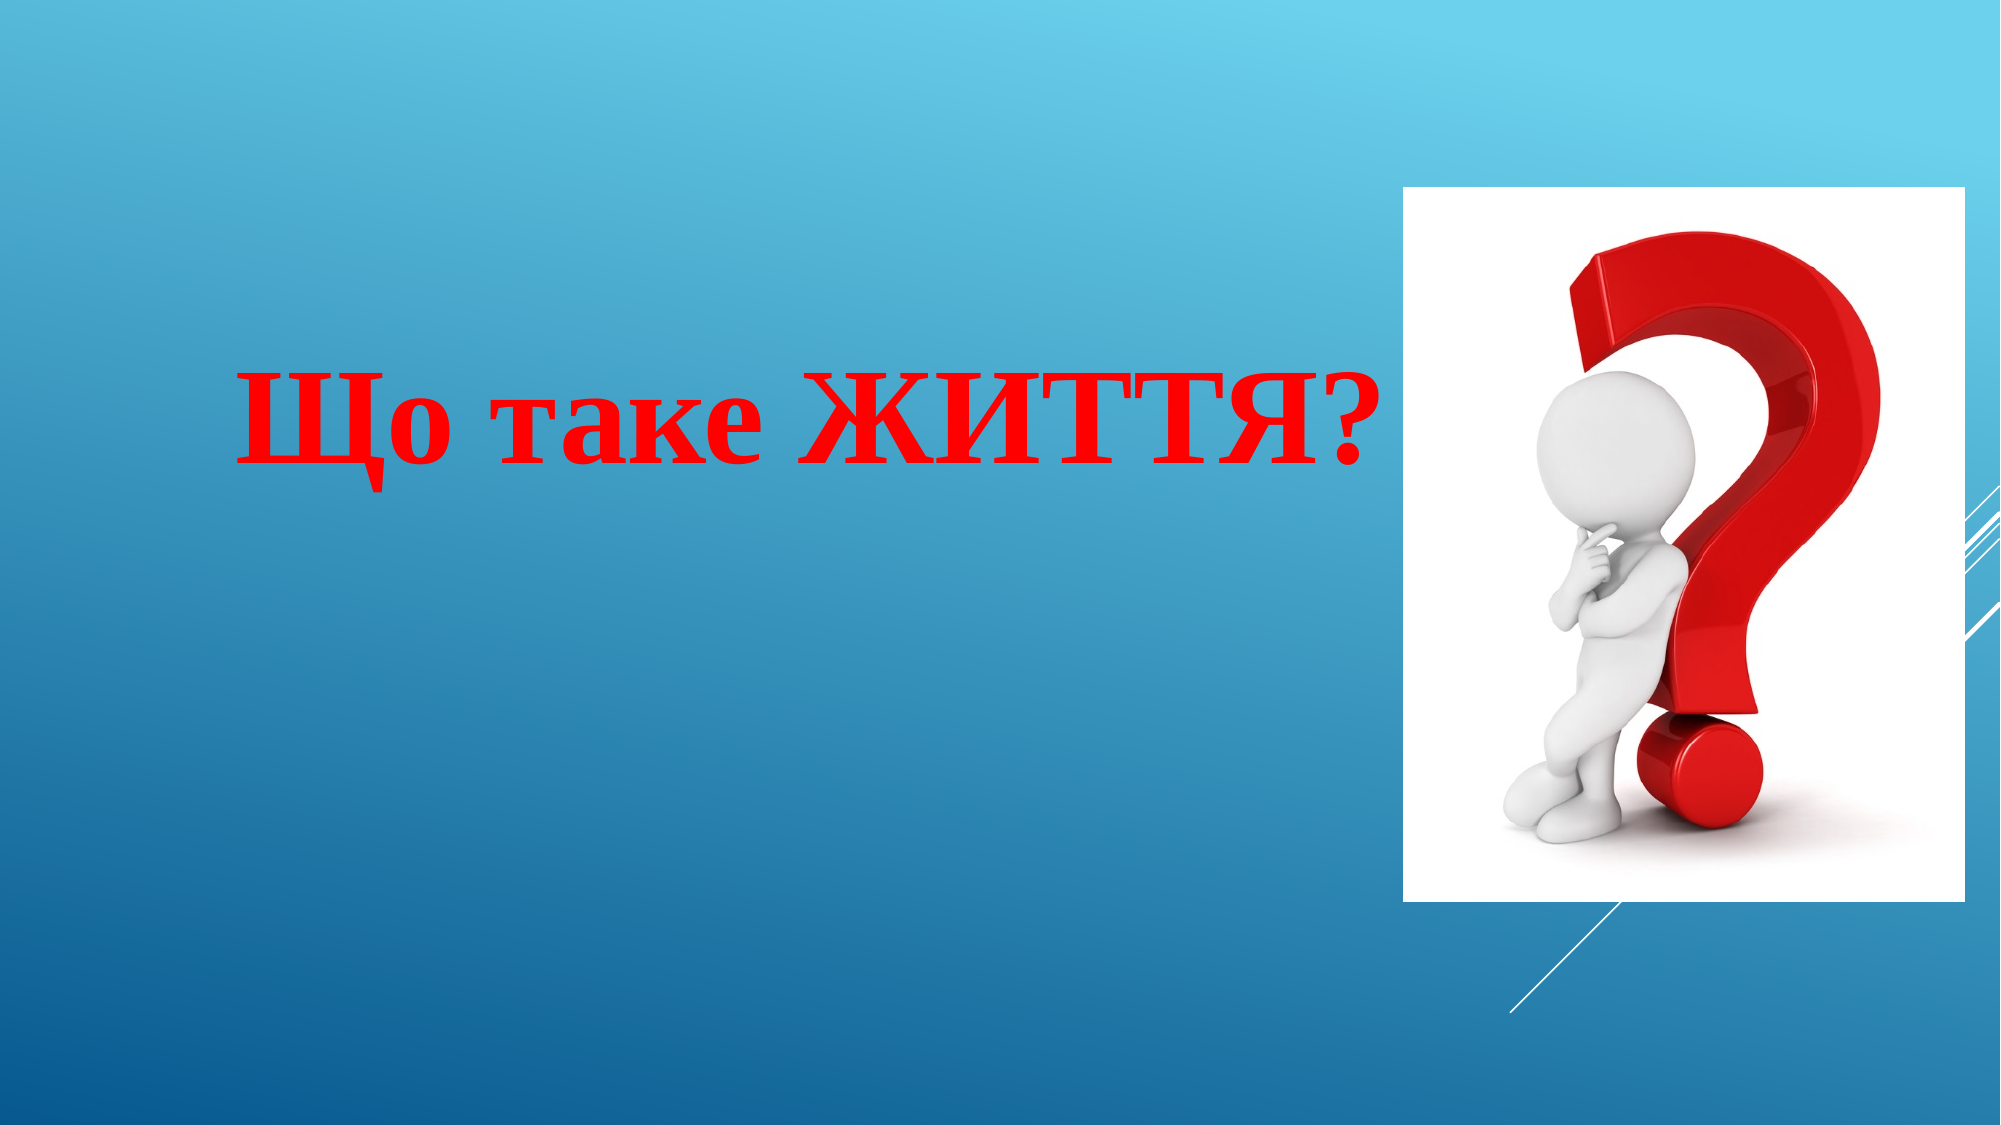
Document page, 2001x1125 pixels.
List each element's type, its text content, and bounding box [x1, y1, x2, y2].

picture [1402, 187, 1966, 902]
list Що таке ЖИТТЯ? [112, 112, 1513, 706]
